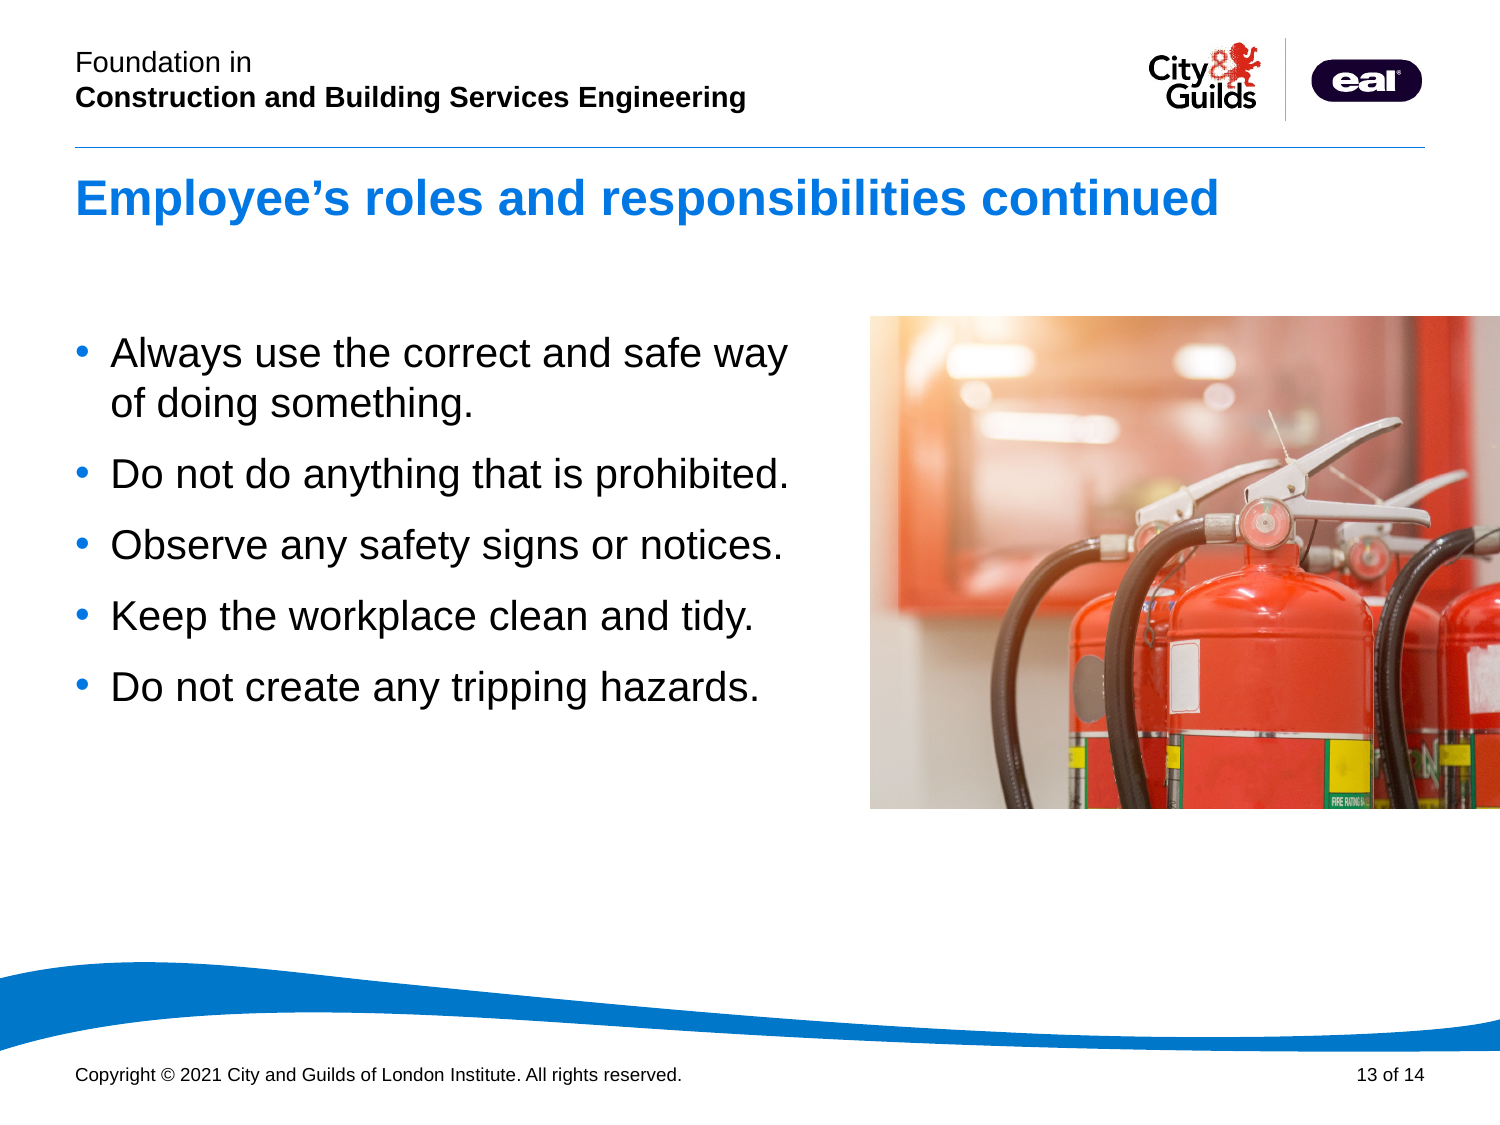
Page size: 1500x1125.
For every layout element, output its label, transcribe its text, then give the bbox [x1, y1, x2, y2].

picture [1149, 38, 1422, 121]
list Always use the correct and safe way of doing something. Do not do anything that is prohibited. Observe any safety signs or notices. Keep the workplace clean and tidy. Do not create any tripping hazards. [74, 326, 810, 946]
picture [869, 316, 1500, 809]
title Employee’s roles and responsibilities continued [74, 165, 1424, 229]
